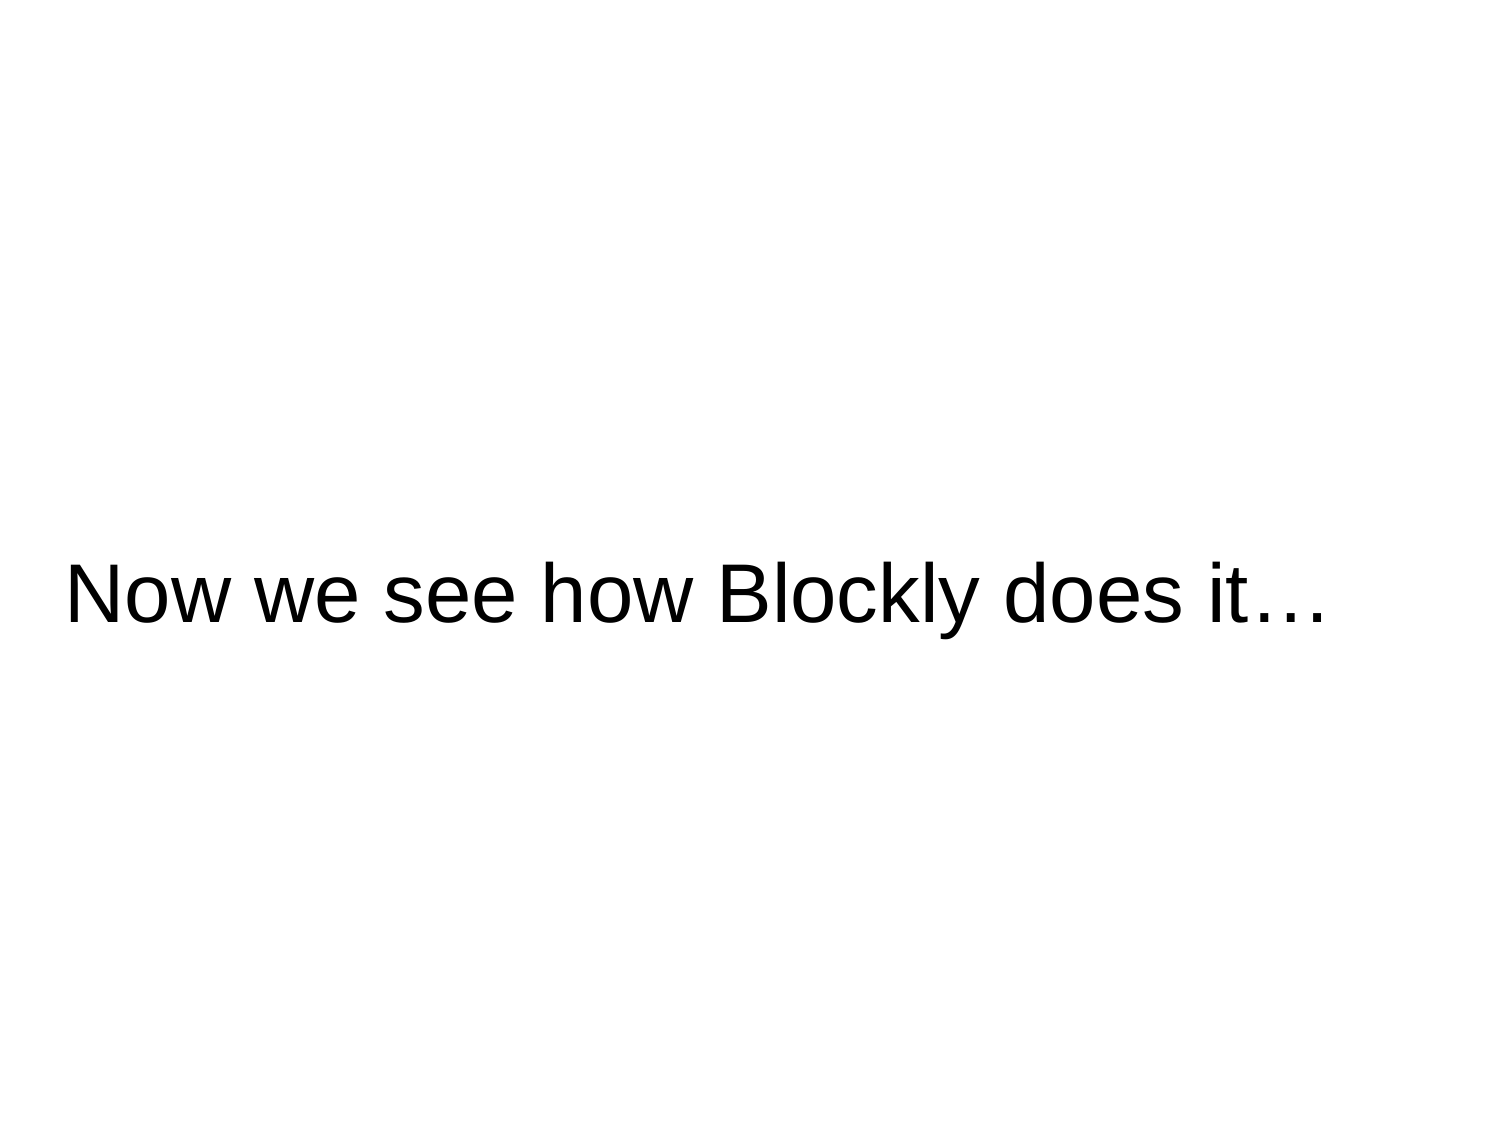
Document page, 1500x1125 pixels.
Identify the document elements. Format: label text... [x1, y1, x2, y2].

text_box Now we see how Blockly does it… [50, 532, 1350, 647]
